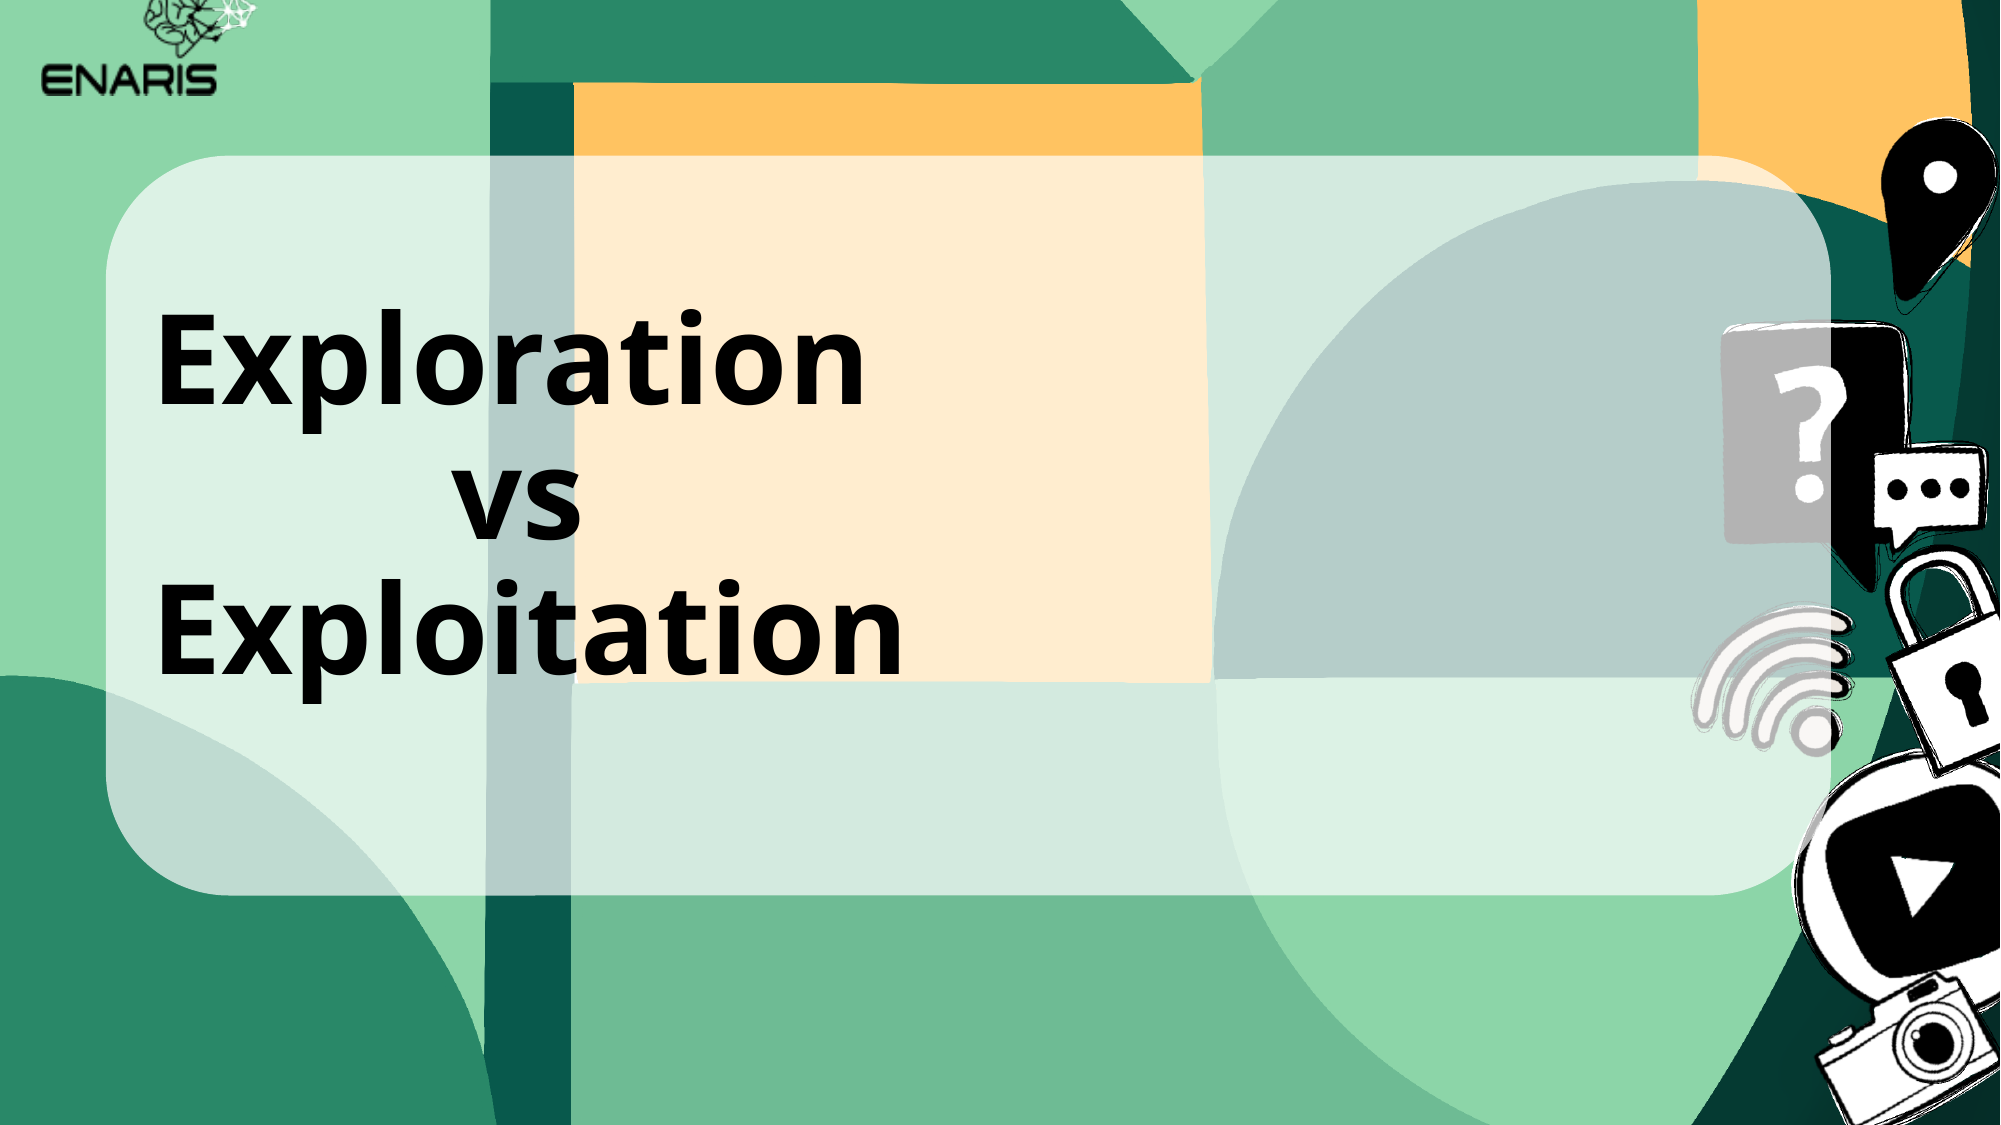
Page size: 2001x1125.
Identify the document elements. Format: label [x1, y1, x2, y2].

table_cell [105, 156, 1831, 896]
title [136, 126, 1719, 710]
picture [0, 0, 2000, 1125]
